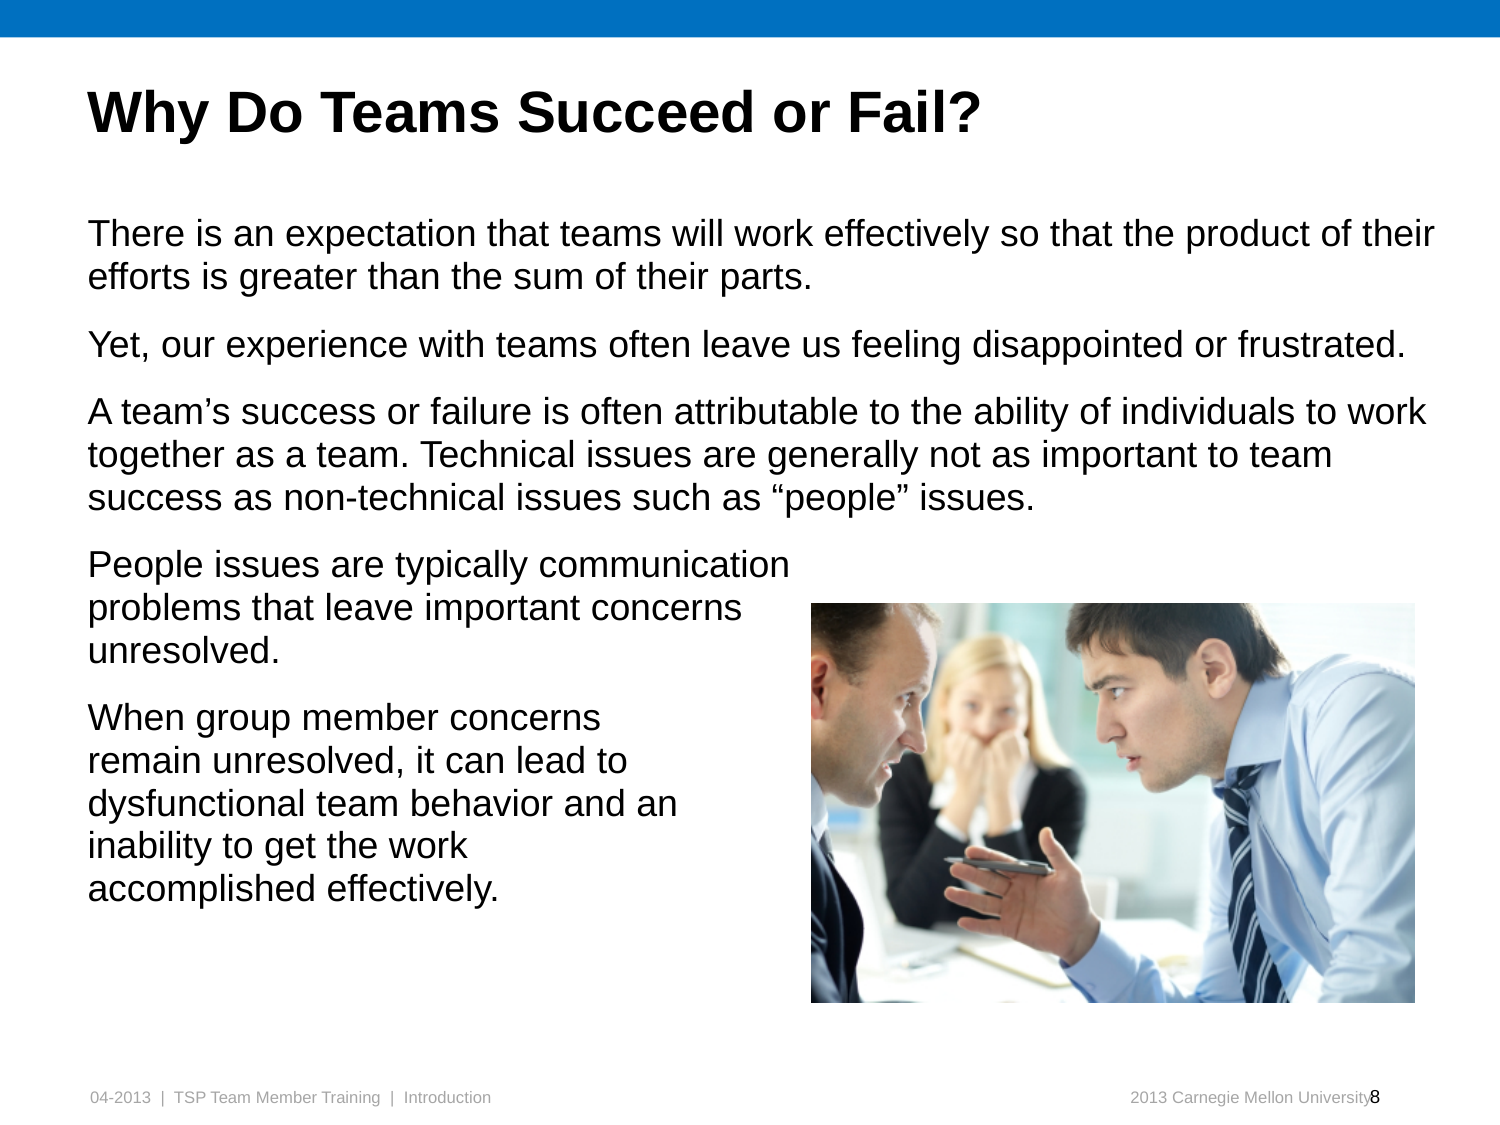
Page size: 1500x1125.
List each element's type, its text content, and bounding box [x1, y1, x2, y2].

title Why Do Teams Succeed or Fail? [87, 87, 1439, 212]
picture [811, 603, 1415, 1004]
list There is an expectation that teams will work effectively so that the product of their efforts is greater than the sum of their parts. Yet, our experience with teams often leave us feeling disappointed or frustrated. A team’s success or failure is often attributable to the ability of individuals to work together as a team. Technical issues are generally not as important to team success as non-technical issues such as “people” issues. People issues are typically communication problems that leave important concerns unresolved. When group member concerns remain unresolved, it can lead to dysfunctional team behavior and an inability to get the work accomplished effectively. [87, 212, 1440, 1026]
